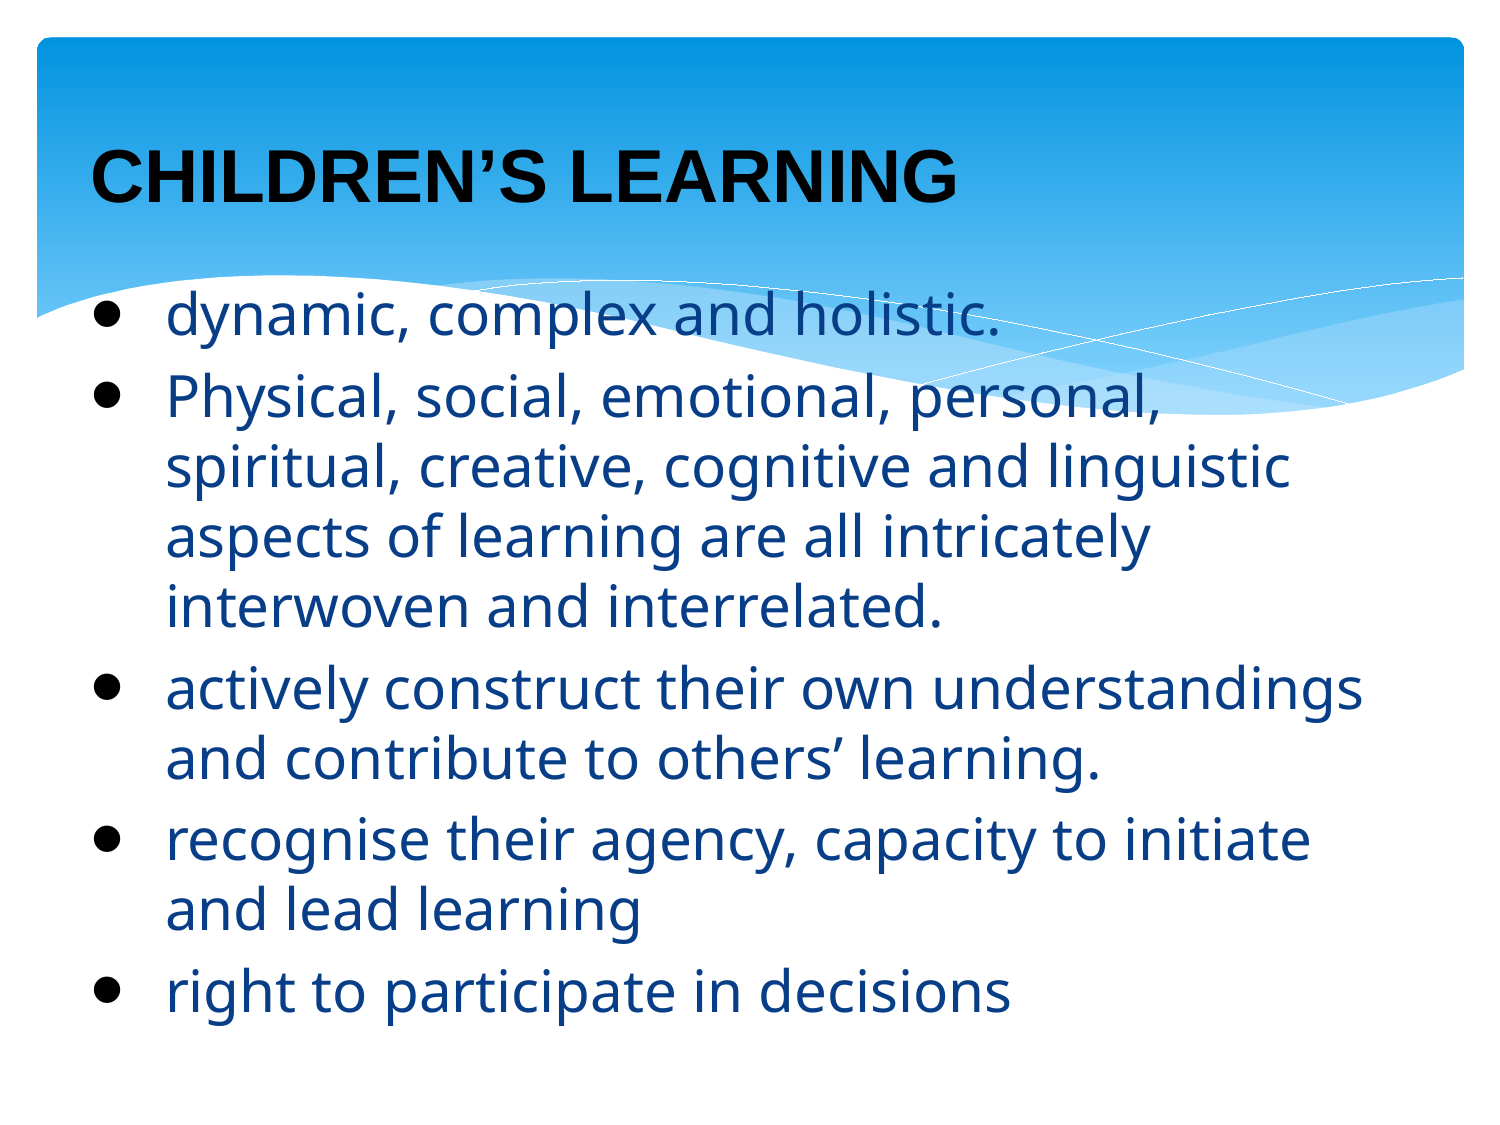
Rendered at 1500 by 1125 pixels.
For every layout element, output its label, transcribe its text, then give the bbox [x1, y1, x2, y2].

list dynamic, complex and holistic. Physical, social, emotional, personal, spiritual, creative, cognitive and linguistic aspects of learning are all intricately interwoven and interrelated. actively construct their own understandings and contribute to others’ learning. recognise their agency, capacity to initiate and lead learning right to participate in decisions [75, 262, 1425, 1110]
title CHILDREN’S LEARNING [75, 14, 1425, 233]
